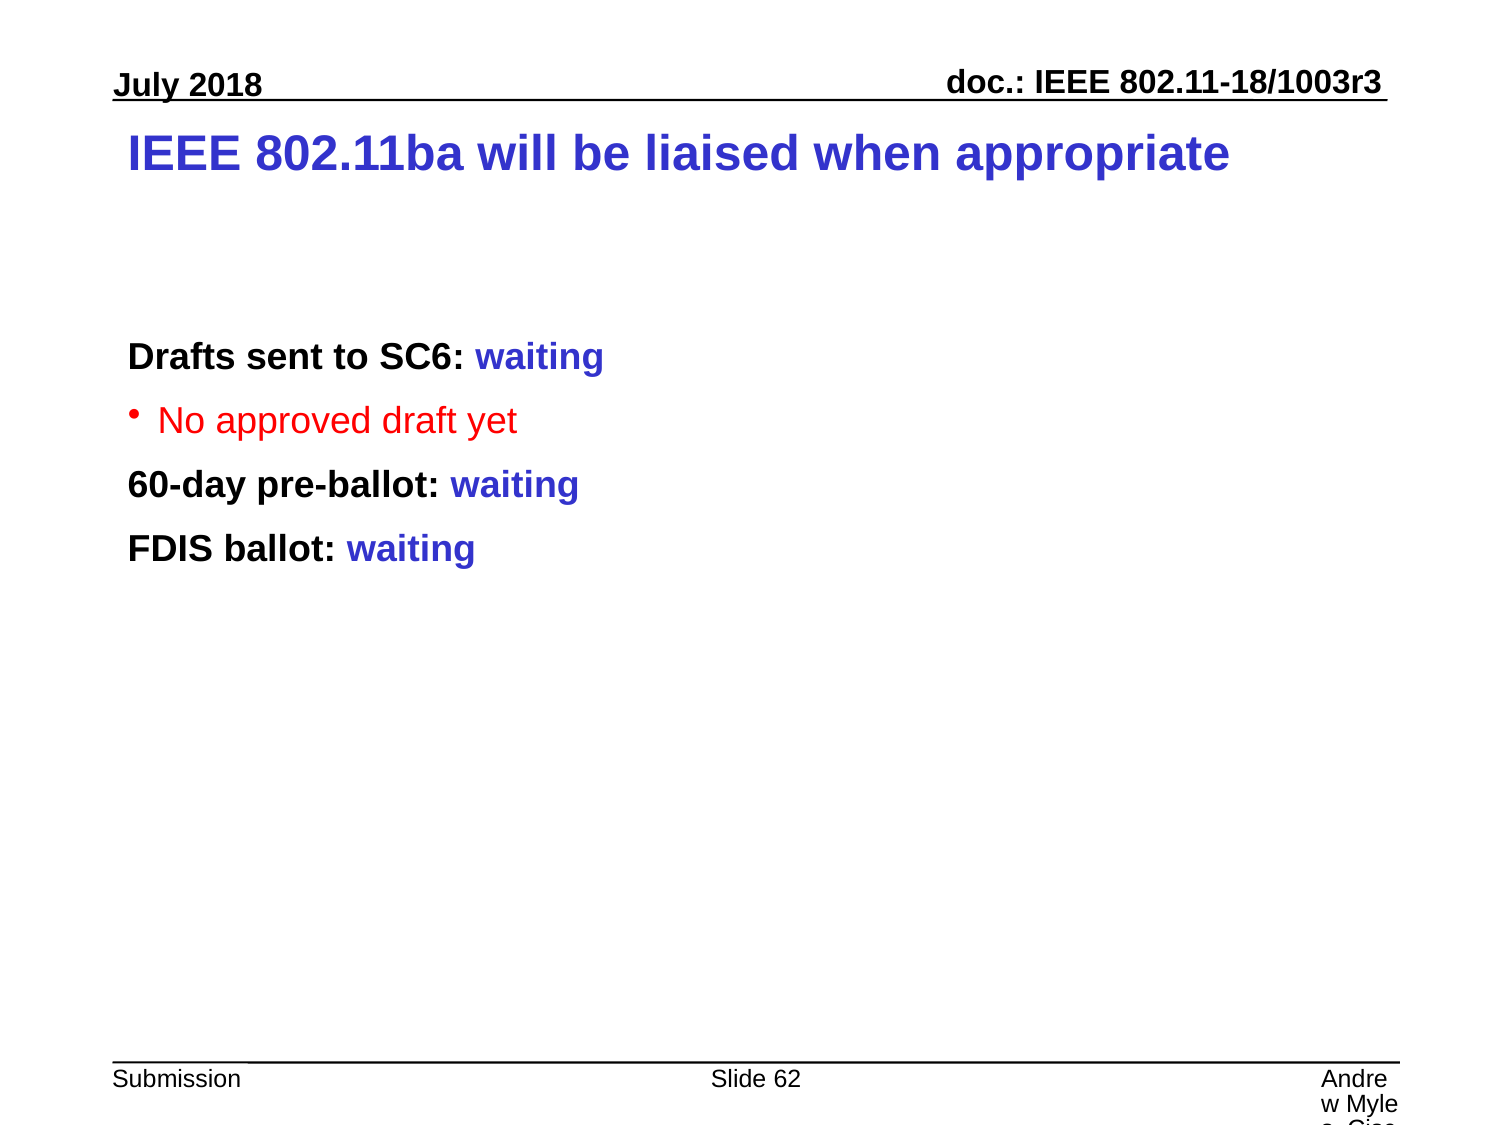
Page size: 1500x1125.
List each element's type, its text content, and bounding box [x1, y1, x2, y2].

slide_number Slide 62 [709, 1061, 803, 1093]
list Drafts sent to SC6: waiting No approved draft yet 60-day pre-ballot: waiting FDIS ballot: waiting [112, 324, 1388, 1000]
footer Andrew Myles, Cisco [1320, 1061, 1402, 1093]
title IEEE 802.11ba will be liaised when appropriate [112, 112, 1388, 288]
